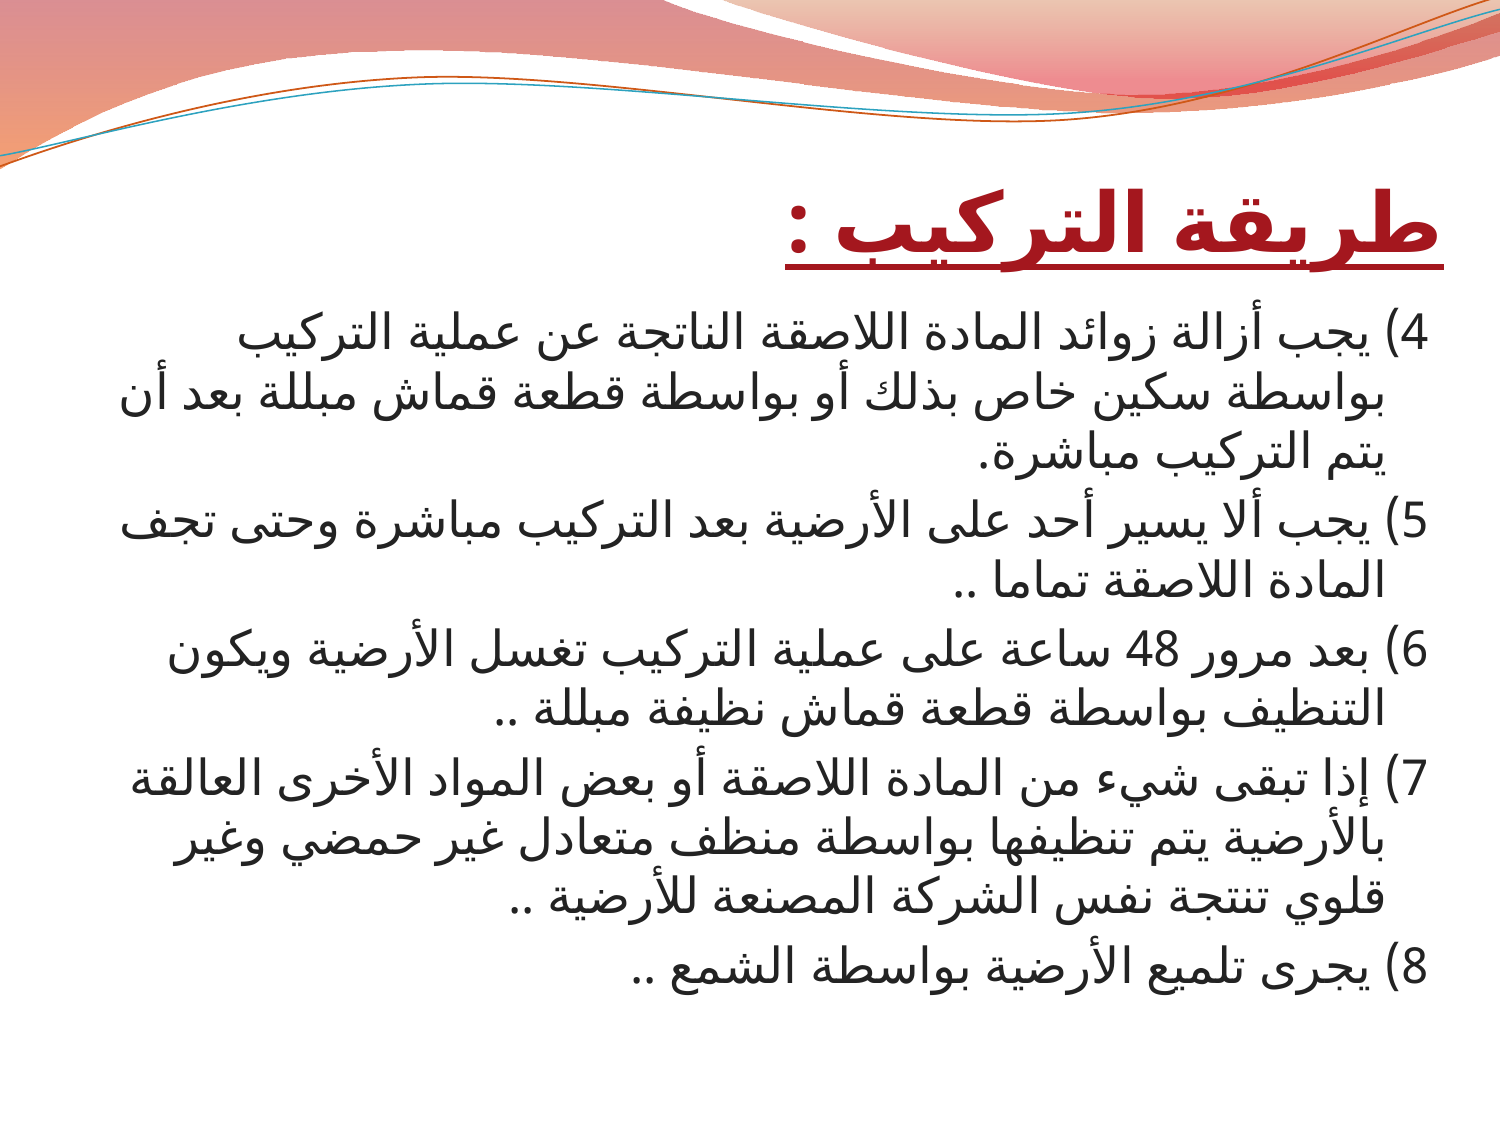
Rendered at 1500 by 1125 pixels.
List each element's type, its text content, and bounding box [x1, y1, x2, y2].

list 4) يجب أزالة زوائد المادة اللاصقة الناتجة عن عملية التركيب بواسطة سكين خاص بذلك أو بواسطة قطعة قماش مبللة بعد أن يتم التركيب مباشرة. 5) يجب ألا يسير أحد على الأرضية بعد التركيب مباشرة وحتى تجف المادة اللاصقة تماما .. 6) بعد مرور 48 ساعة على عملية التركيب تغسل الأرضية ويكون التنظيف بواسطة قطعة قماش نظيفة مبللة .. 7) إذا تبقى شيء من المادة اللاصقة أو بعض المواد الأخرى العالقة بالأرضية يتم تنظيفها بواسطة منظف متعادل غير حمضي وغير قلوي تنتجة نفس الشركة المصنعة للأرضية .. 8) يجرى تلميع الأرضية بواسطة الشمع .. [93, 292, 1444, 1013]
title طريقة التركيب : [93, 82, 1444, 270]
